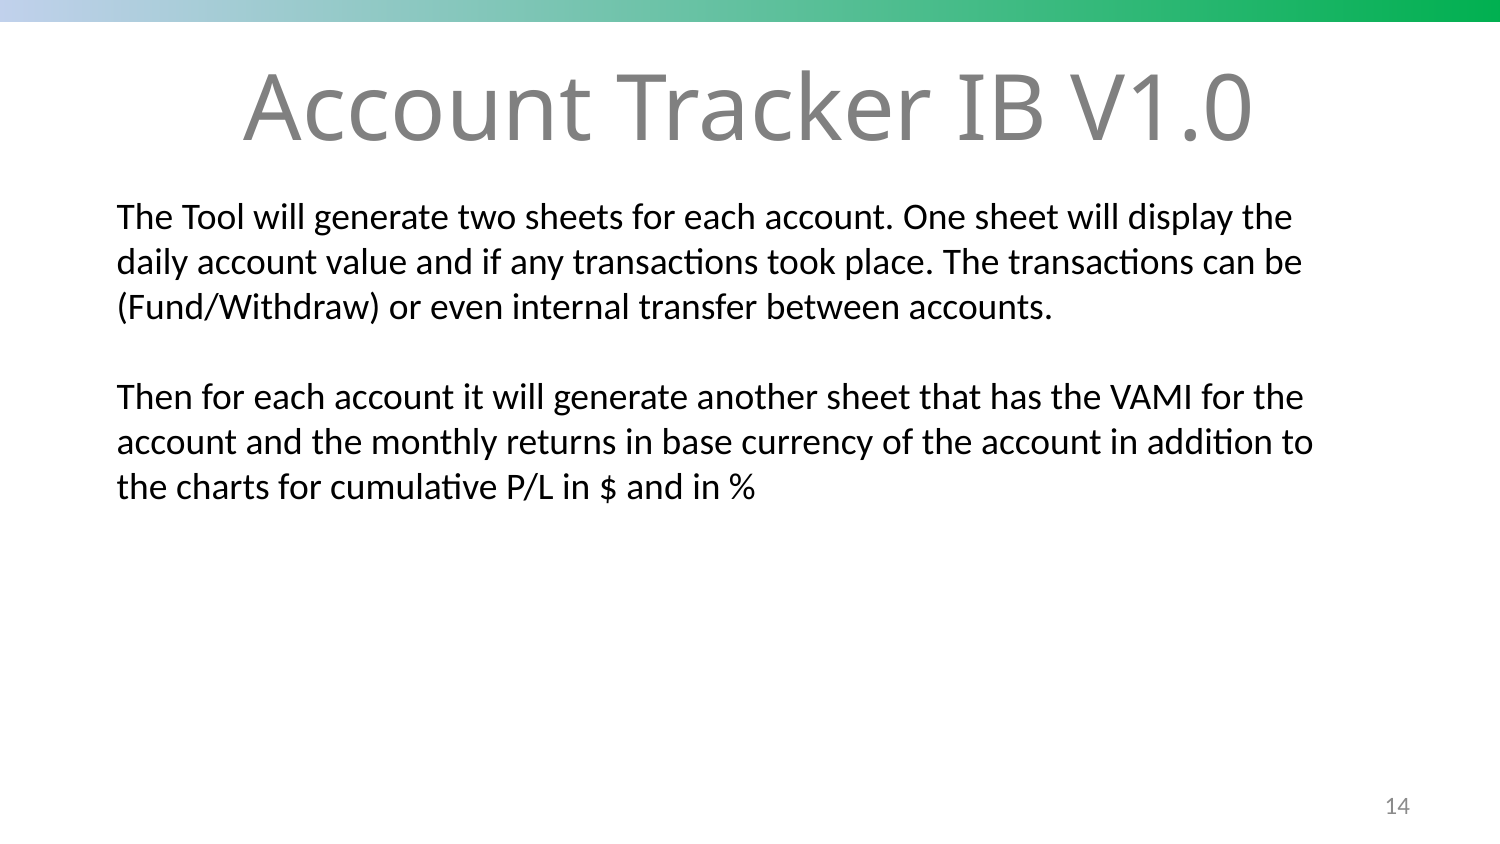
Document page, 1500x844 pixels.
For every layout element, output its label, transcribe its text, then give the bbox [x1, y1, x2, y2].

text_box The Tool will generate two sheets for each account. One sheet will display the daily account value and if any transactions took place. The transactions can be (Fund/Withdraw) or even internal transfer between accounts. Then for each account it will generate another sheet that has the VAMI for the account and the monthly returns in base currency of the account in addition to the charts for cumulative P/L in $ and in % [101, 184, 1377, 515]
title Account Tracker IB V1.0 [75, 33, 1425, 175]
text_box [0, 0, 1500, 24]
slide_number 14 [1074, 782, 1425, 827]
